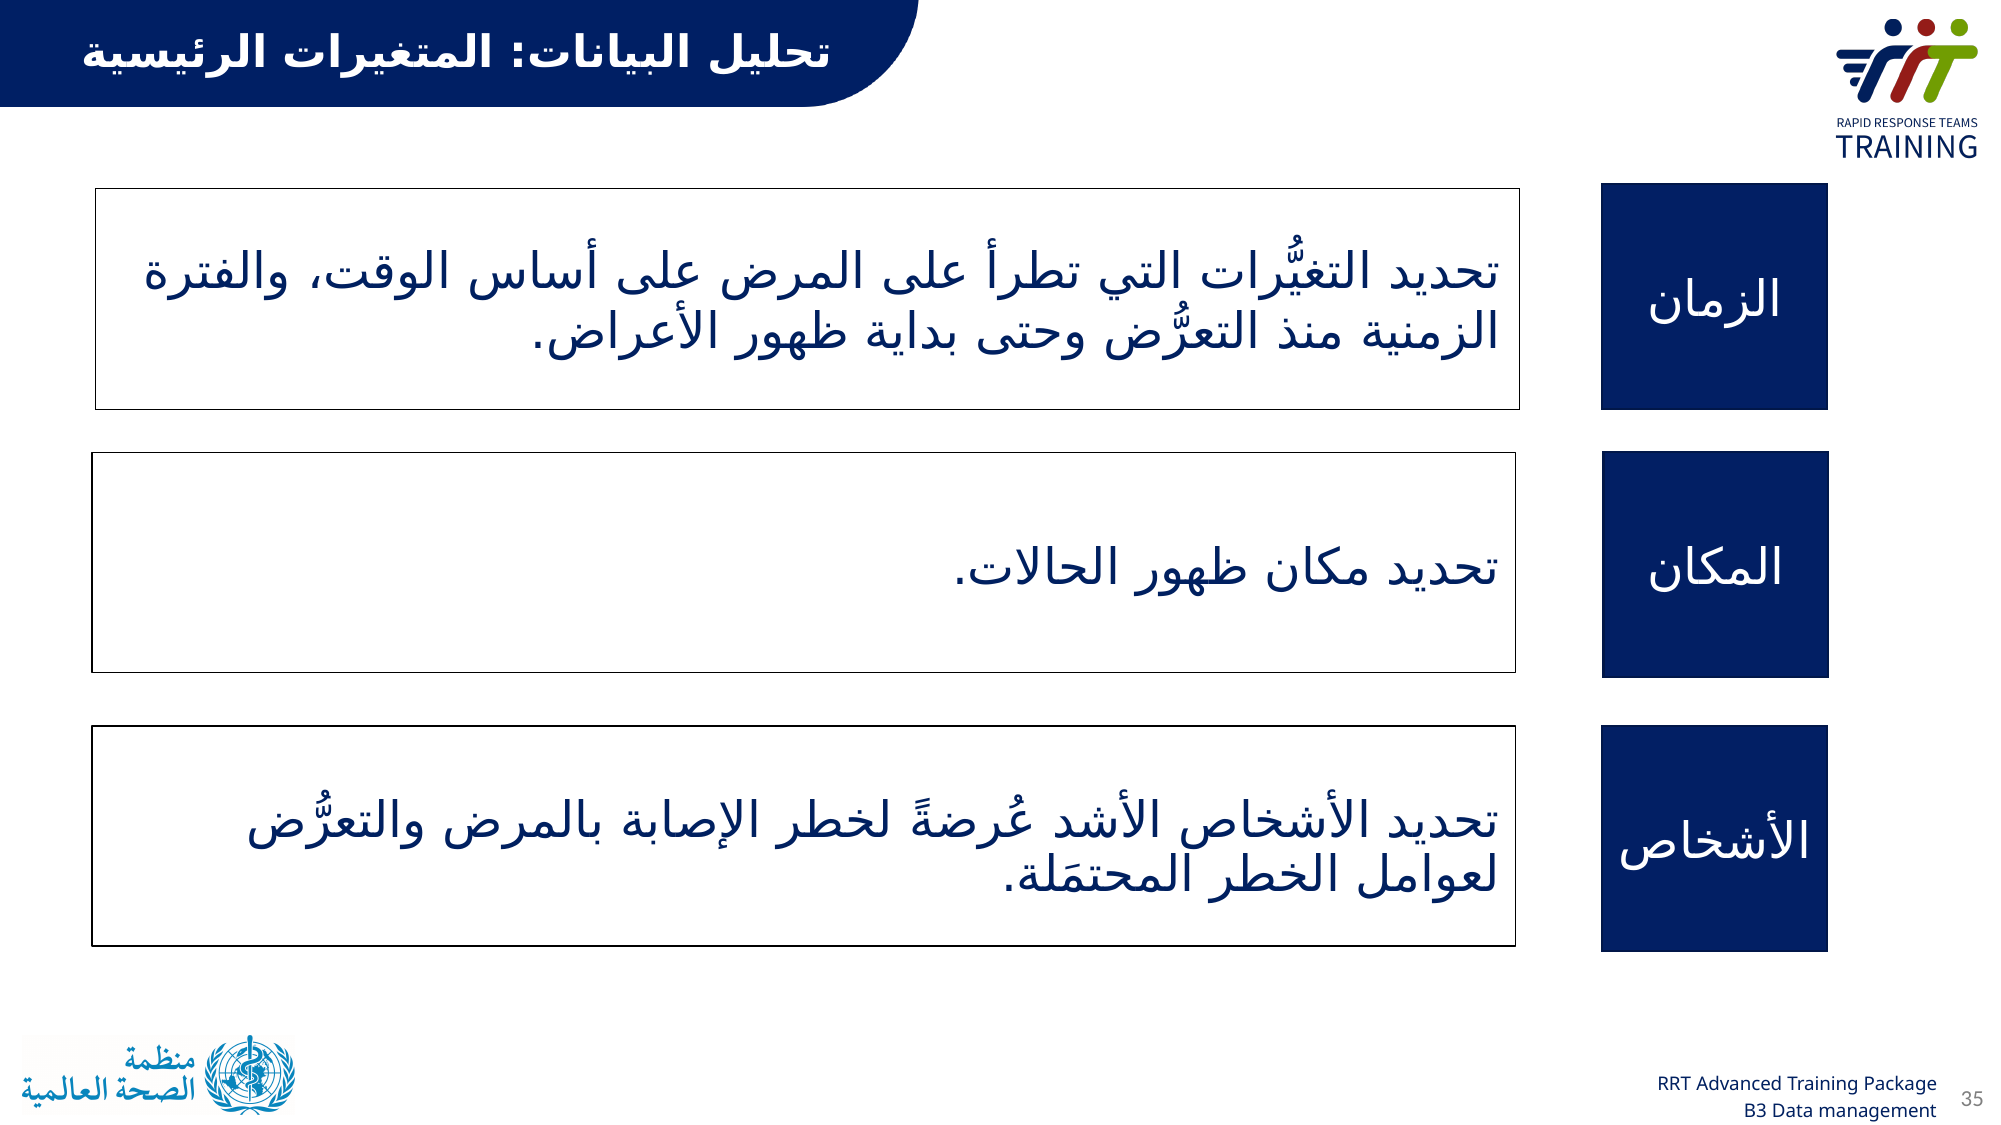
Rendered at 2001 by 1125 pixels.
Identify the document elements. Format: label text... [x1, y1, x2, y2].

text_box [1602, 183, 1828, 410]
picture [0, 0, 919, 107]
picture [252, 1050, 258, 1059]
text_box [95, 188, 1520, 410]
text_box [1603, 452, 1829, 678]
text_box تحديد التغيُّرات التي تطرأ على المرض على أساس الوقت، والفترة الزمنية منذ التعرُّض وحتى بداية ظهور الأعراض. [103, 231, 1509, 366]
picture [1835, 19, 1978, 167]
picture [22, 1035, 295, 1115]
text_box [1602, 725, 1828, 952]
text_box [91, 452, 1516, 673]
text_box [91, 725, 1516, 947]
text_box تحليل البيانات: المتغيرات الرئيسية [21, 13, 841, 94]
